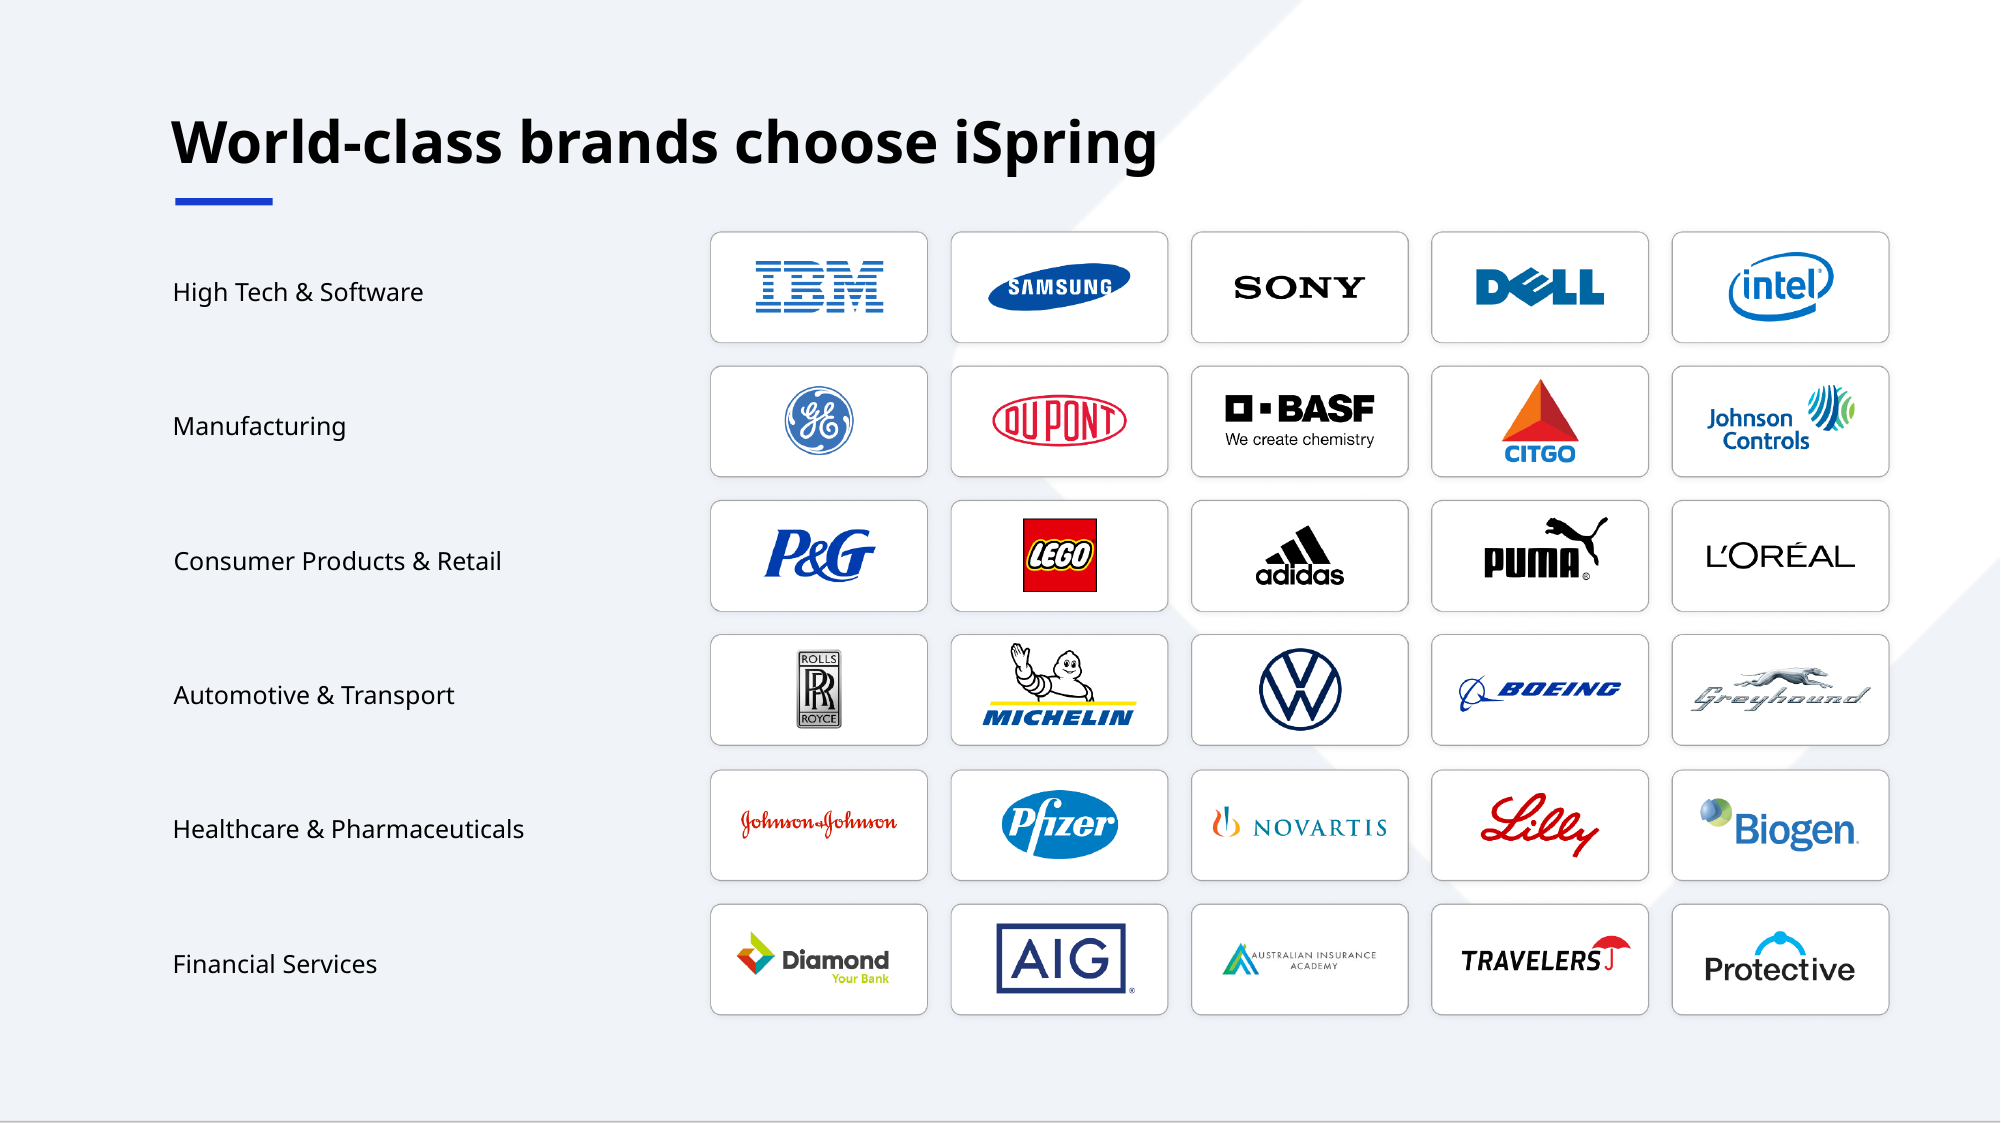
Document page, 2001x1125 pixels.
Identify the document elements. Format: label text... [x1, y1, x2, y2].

title World-class brands choose iSpring [156, 72, 1869, 217]
picture [0, 0, 2001, 1125]
text_box Manufacturing [165, 398, 493, 448]
text_box [175, 198, 273, 206]
text_box Financial Services [165, 936, 588, 986]
text_box Consumer Products & Retail [165, 533, 556, 583]
text_box Healthcare & Pharmaceuticals [165, 801, 588, 852]
text_box Automotive & Transport [165, 667, 556, 717]
text_box High Tech & Software [165, 264, 493, 314]
